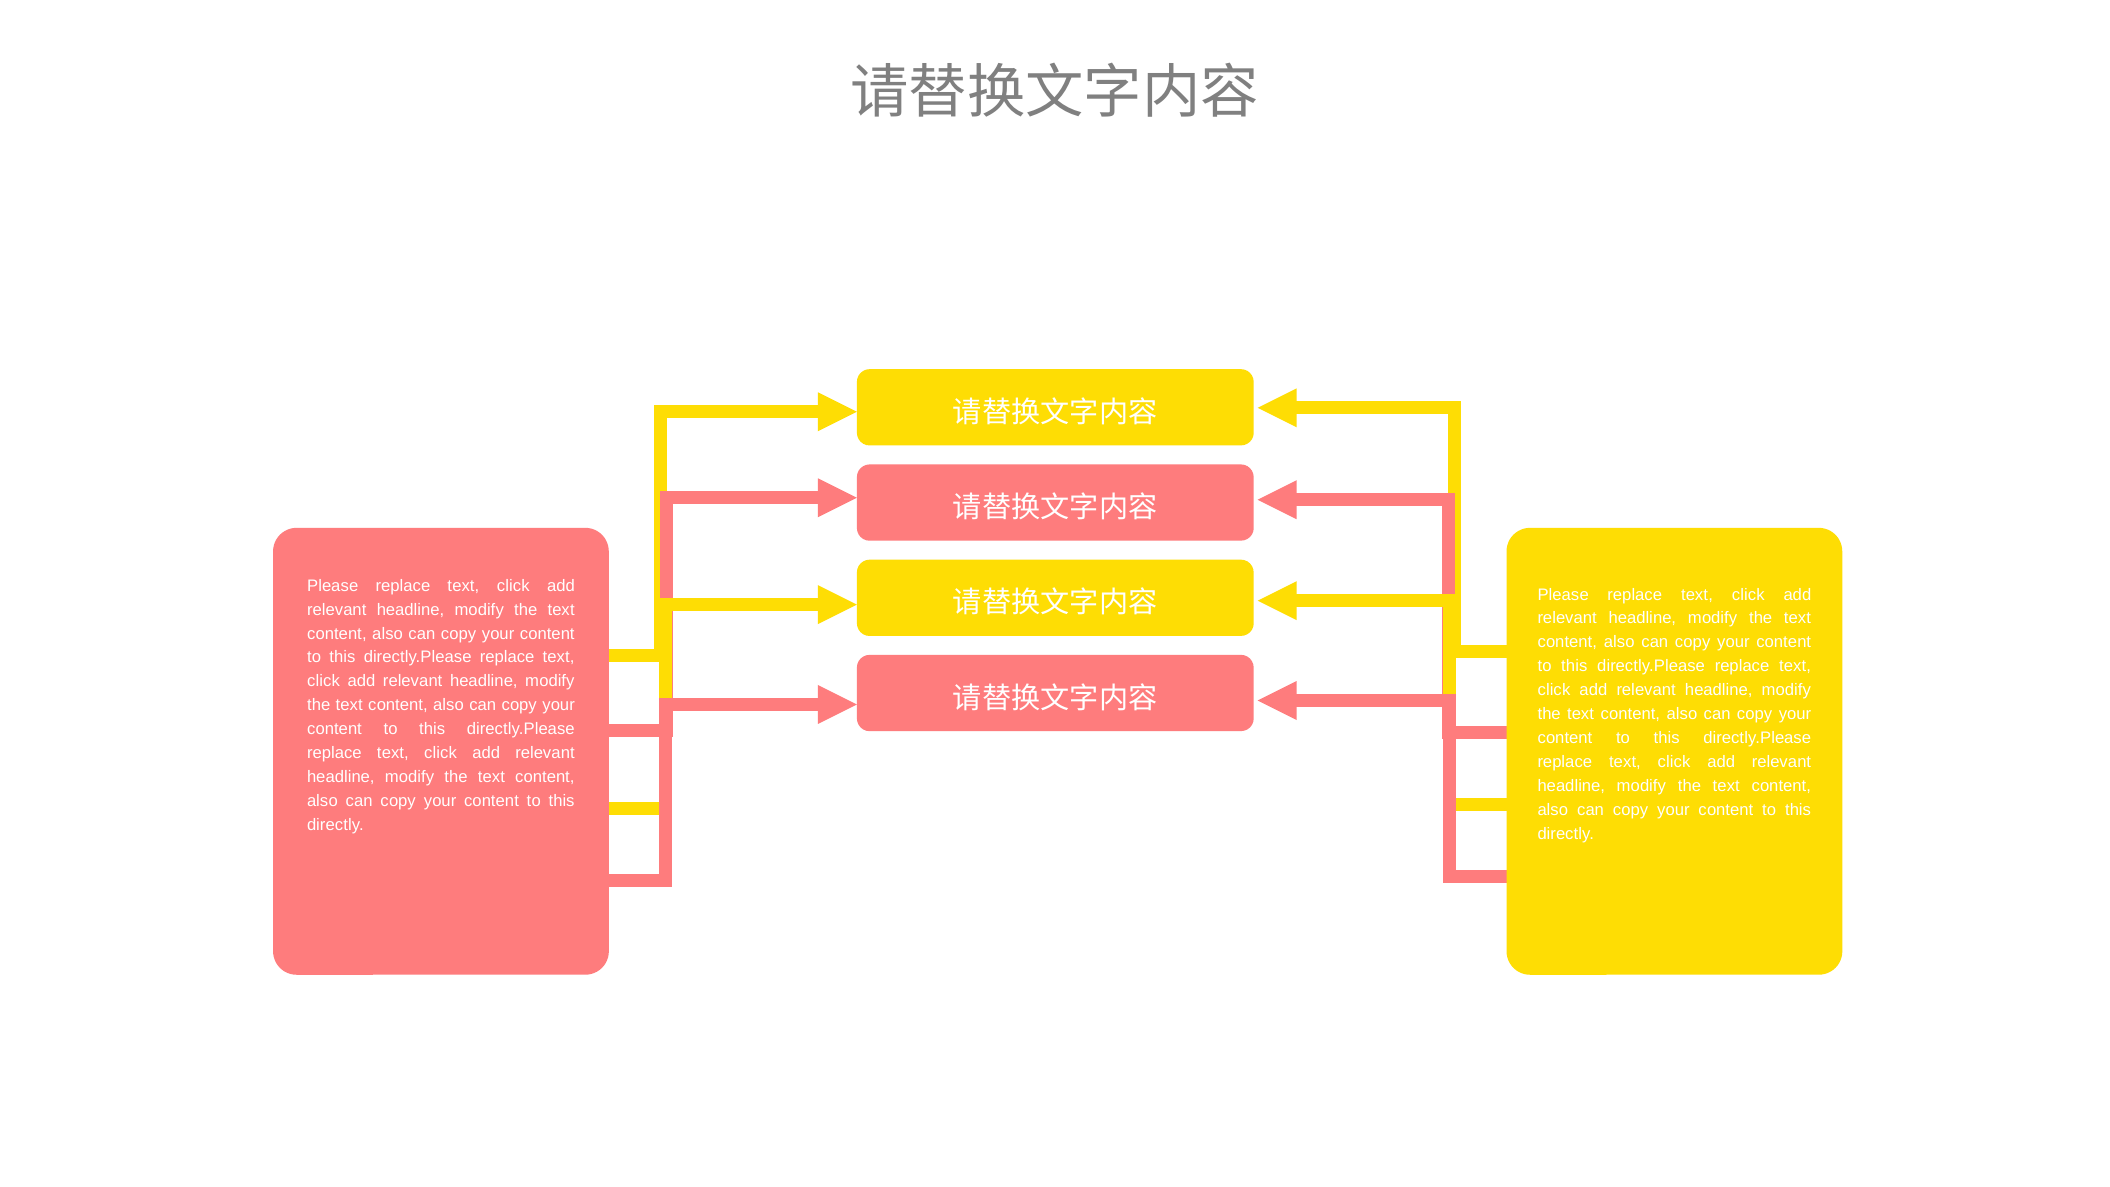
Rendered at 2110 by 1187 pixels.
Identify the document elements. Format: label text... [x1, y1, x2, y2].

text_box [609, 704, 857, 881]
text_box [475, 497, 857, 604]
text_box 请替换文字内容 [820, 32, 1289, 124]
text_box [463, 411, 857, 527]
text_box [609, 604, 857, 704]
text_box 请替换文字内容 [855, 368, 1255, 447]
text_box 请替换文字内容 [857, 653, 1255, 733]
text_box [1506, 527, 1843, 975]
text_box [1257, 600, 1506, 700]
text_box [1257, 499, 1640, 600]
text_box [1257, 700, 1506, 877]
text_box 请替换文字内容 [857, 463, 1255, 542]
text_box 请替换文字内容 [857, 558, 1255, 637]
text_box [273, 527, 609, 975]
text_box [1257, 407, 1651, 527]
